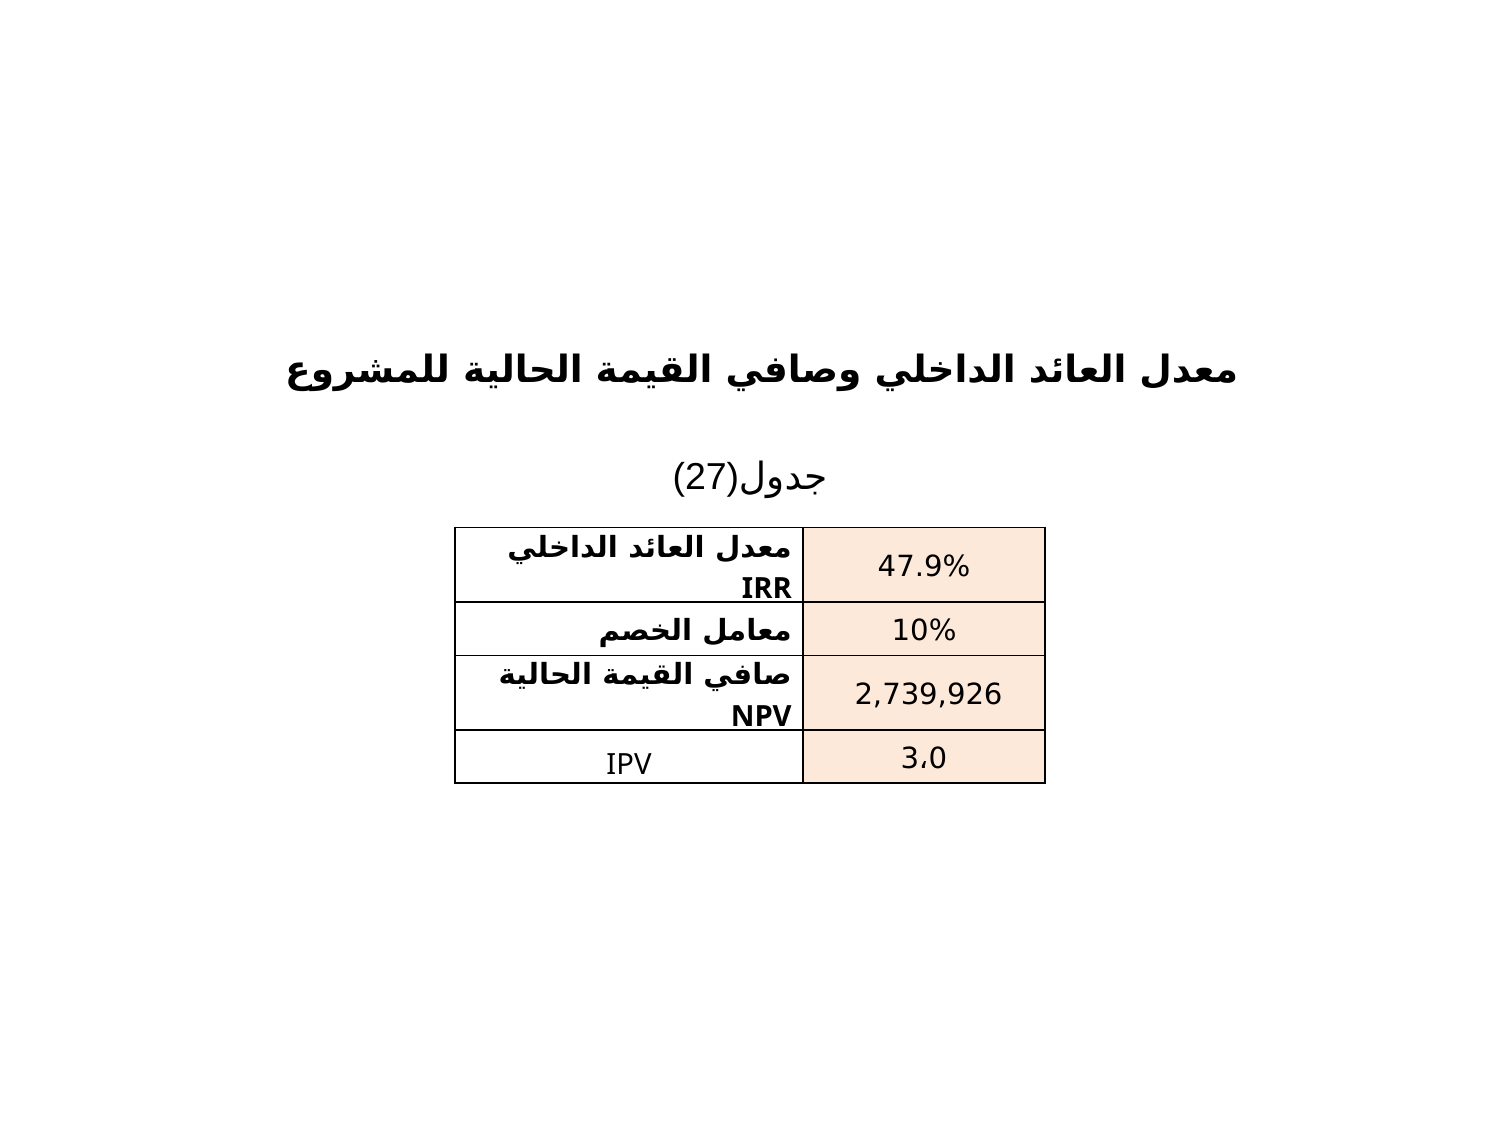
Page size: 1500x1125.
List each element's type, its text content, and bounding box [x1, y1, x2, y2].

table_header معدل العائد الداخلي IRR [456, 528, 802, 601]
table_cell صافي القيمة الحالية NPV [456, 656, 802, 729]
table_cell 10% [804, 603, 1044, 655]
text_box معدل العائد الداخلي وصافي القيمة الحالية للمشروع [257, 337, 1254, 398]
table_cell 3،0 [804, 731, 1044, 782]
table_cell 2,739,926 [804, 656, 1044, 729]
table_cell IPV [456, 731, 802, 782]
text_box جدول(27) [657, 444, 843, 505]
table_header 47.9% [804, 528, 1044, 601]
table_cell معامل الخصم [456, 603, 802, 655]
